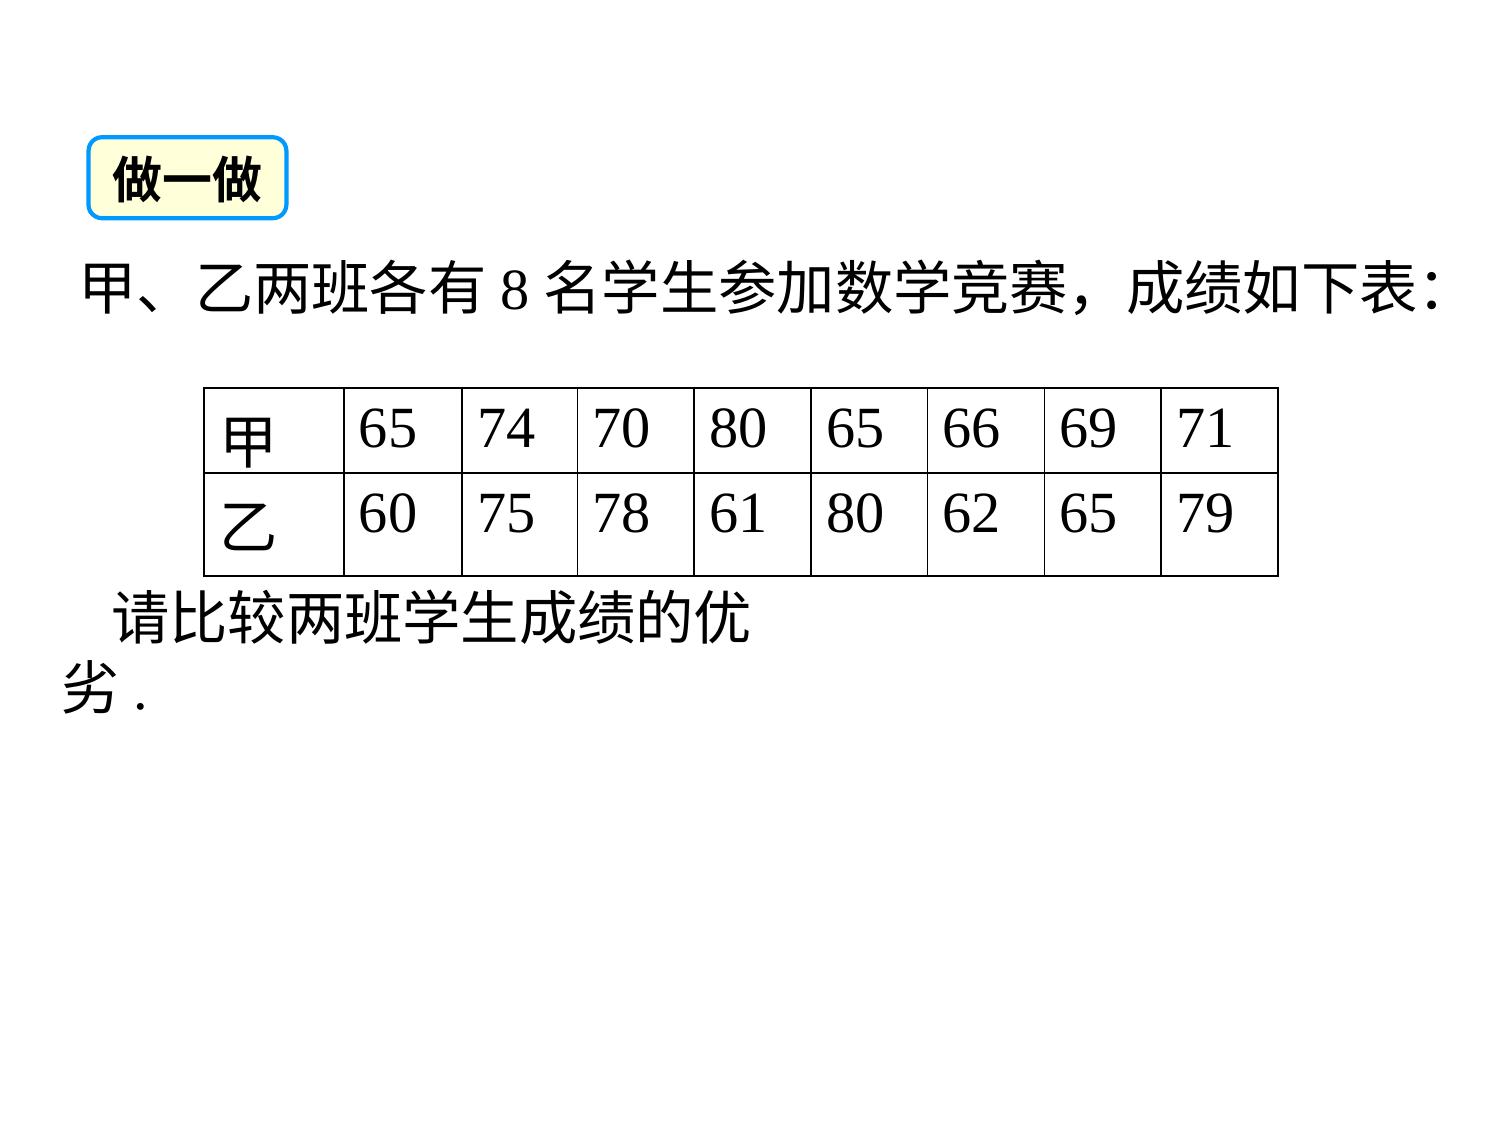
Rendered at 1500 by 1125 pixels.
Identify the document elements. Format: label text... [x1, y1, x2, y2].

table_header 69 [1045, 389, 1160, 472]
table_header 80 [695, 389, 810, 472]
table_header 66 [928, 389, 1044, 472]
table_cell 80 [812, 474, 927, 575]
table_header 74 [463, 389, 577, 472]
table_header 65 [345, 389, 461, 472]
table_cell 78 [578, 474, 693, 575]
table_cell 79 [1162, 474, 1277, 575]
table_cell 乙 [205, 474, 343, 575]
table_cell 62 [928, 474, 1044, 575]
table_header 65 [812, 389, 927, 472]
table_cell 75 [463, 474, 577, 575]
text_box 请比较两班学生成绩的优劣. [46, 608, 804, 694]
table_cell 60 [345, 474, 461, 575]
text_box 做一做 [88, 137, 287, 219]
table_header 71 [1162, 389, 1277, 472]
table_header 70 [578, 389, 693, 472]
table_header 甲 [205, 389, 343, 472]
text_box 甲、乙两班各有8名学生参加数学竞赛，成绩如下表： [63, 244, 1491, 329]
table_cell 65 [1045, 474, 1160, 575]
table_cell 61 [695, 474, 810, 575]
